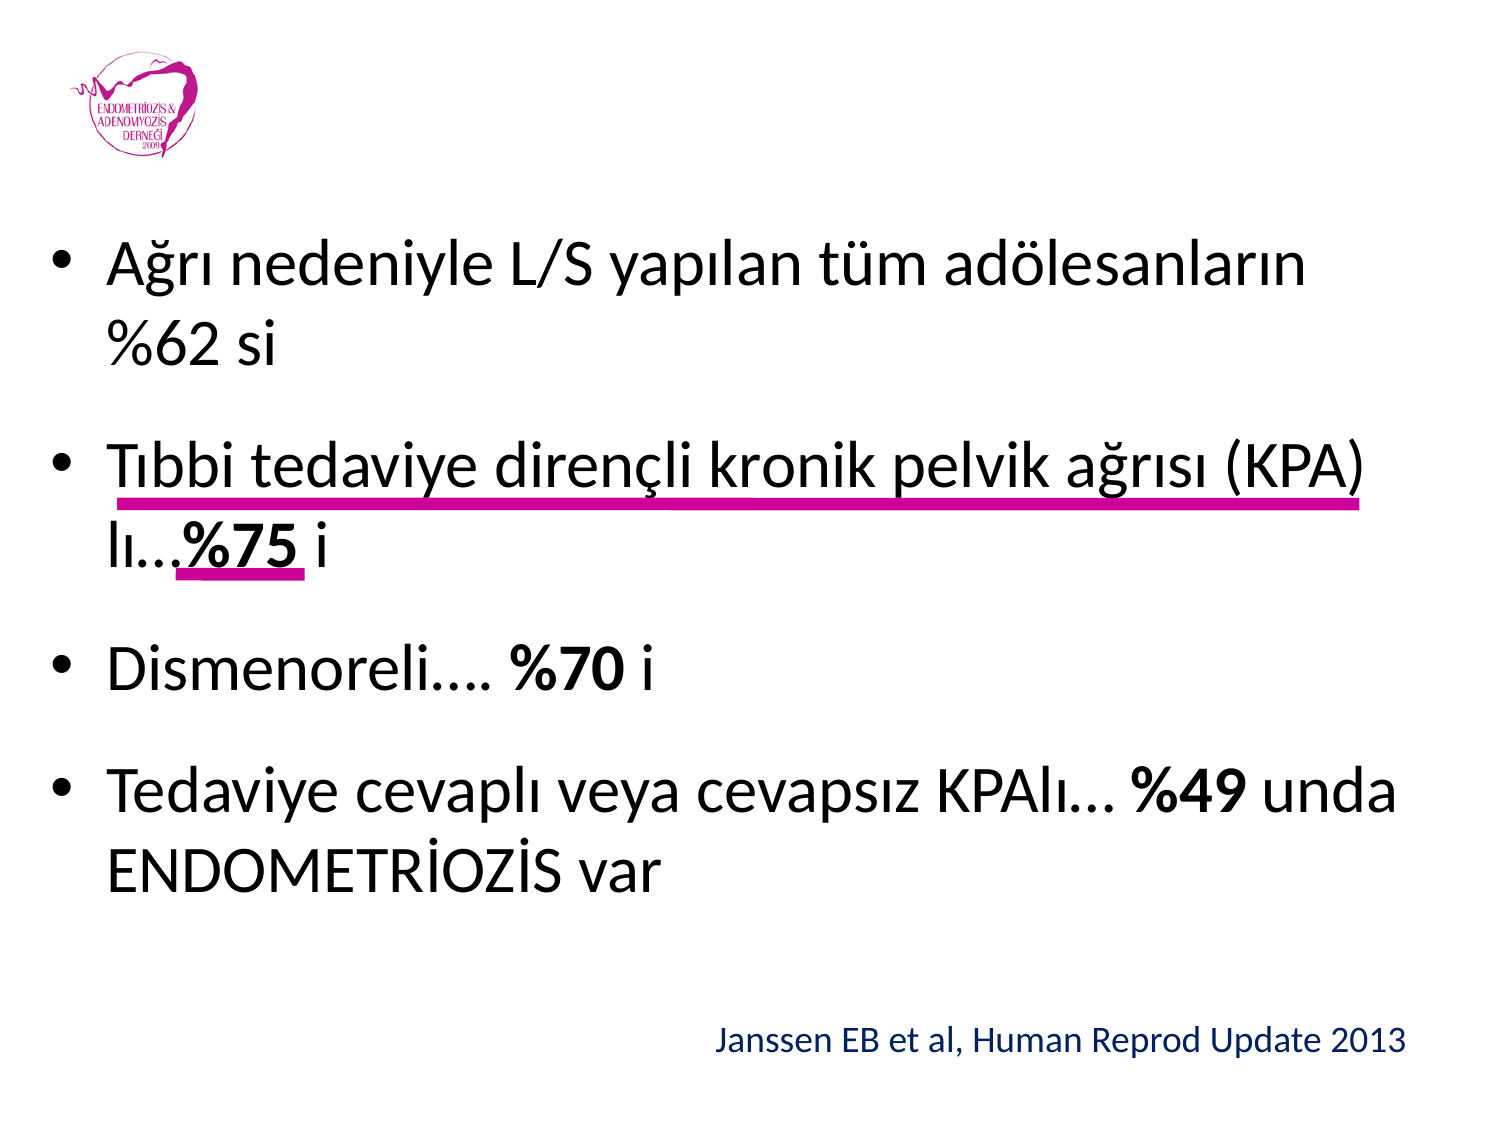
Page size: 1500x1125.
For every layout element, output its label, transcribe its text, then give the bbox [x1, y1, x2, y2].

picture [70, 46, 206, 162]
text_box Janssen EB et al, Human Reprod Update 2013 [700, 1007, 1423, 1068]
list Ağrı nedeniyle L/S yapılan tüm adölesanların %62 si Tıbbi tedaviye dirençli kronik pelvik ağrısı (KPA) lı…%75 i Dismenoreli…. %70 i Tedaviye cevaplı veya cevapsız KPAlı… %49 unda ENDOMETRİOZİS var [35, 210, 1442, 1005]
